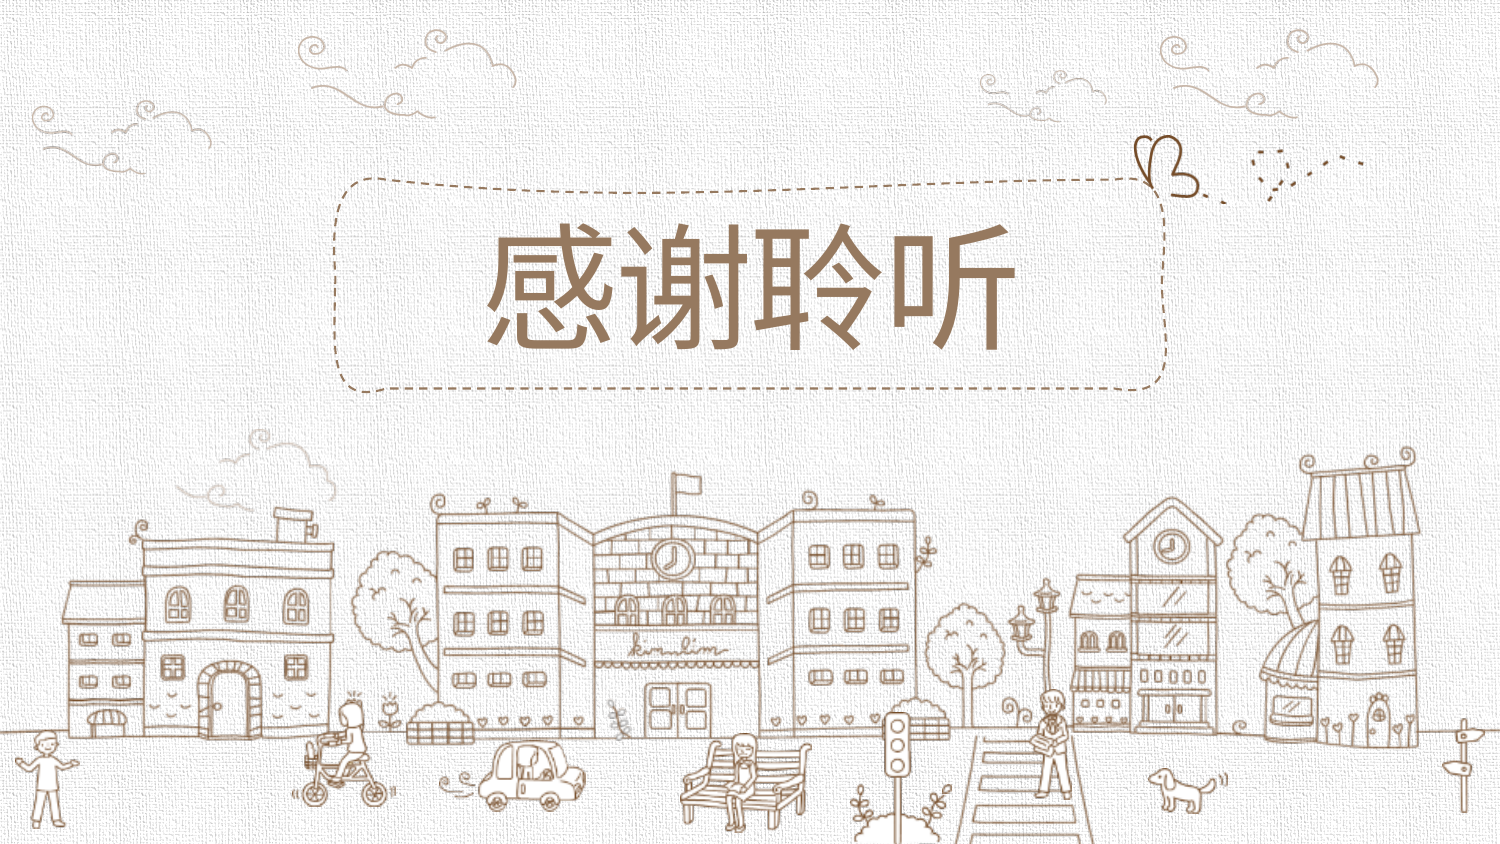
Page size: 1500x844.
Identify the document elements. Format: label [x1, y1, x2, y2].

text_box [850, 712, 952, 844]
picture [0, 0, 1500, 844]
text_box [333, 177, 1167, 394]
